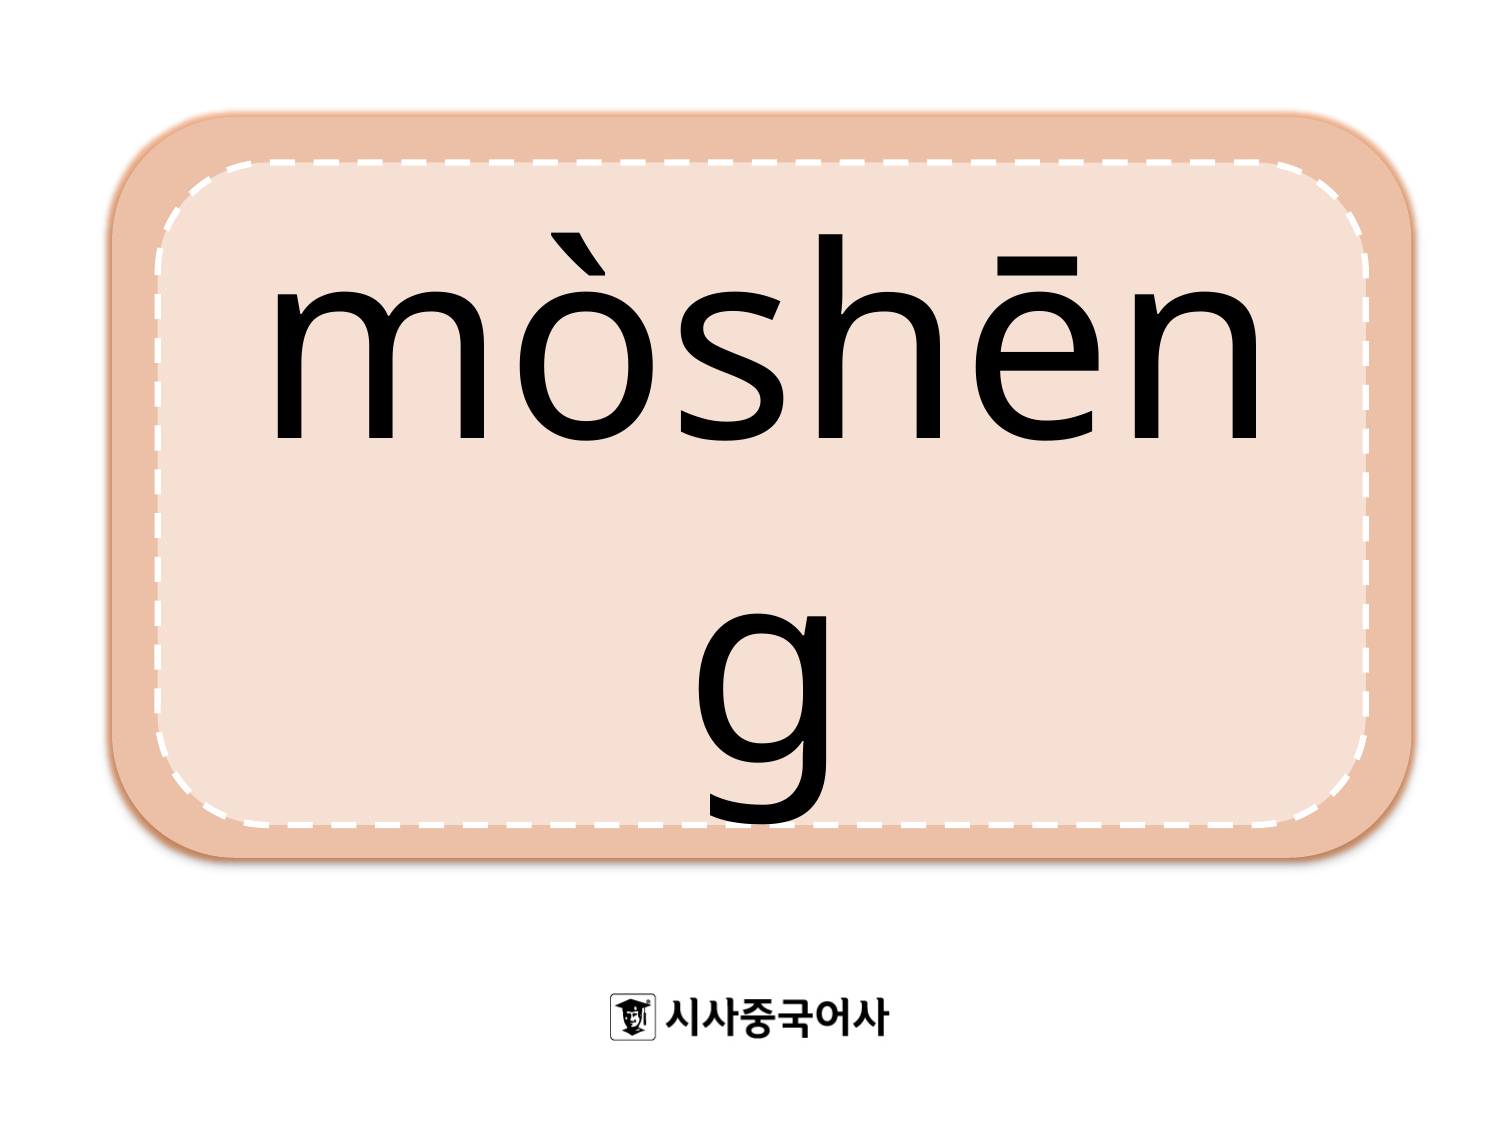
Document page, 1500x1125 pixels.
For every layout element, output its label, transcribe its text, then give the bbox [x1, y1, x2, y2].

picture [602, 987, 898, 1047]
text_box mòshēng [162, 160, 1371, 824]
